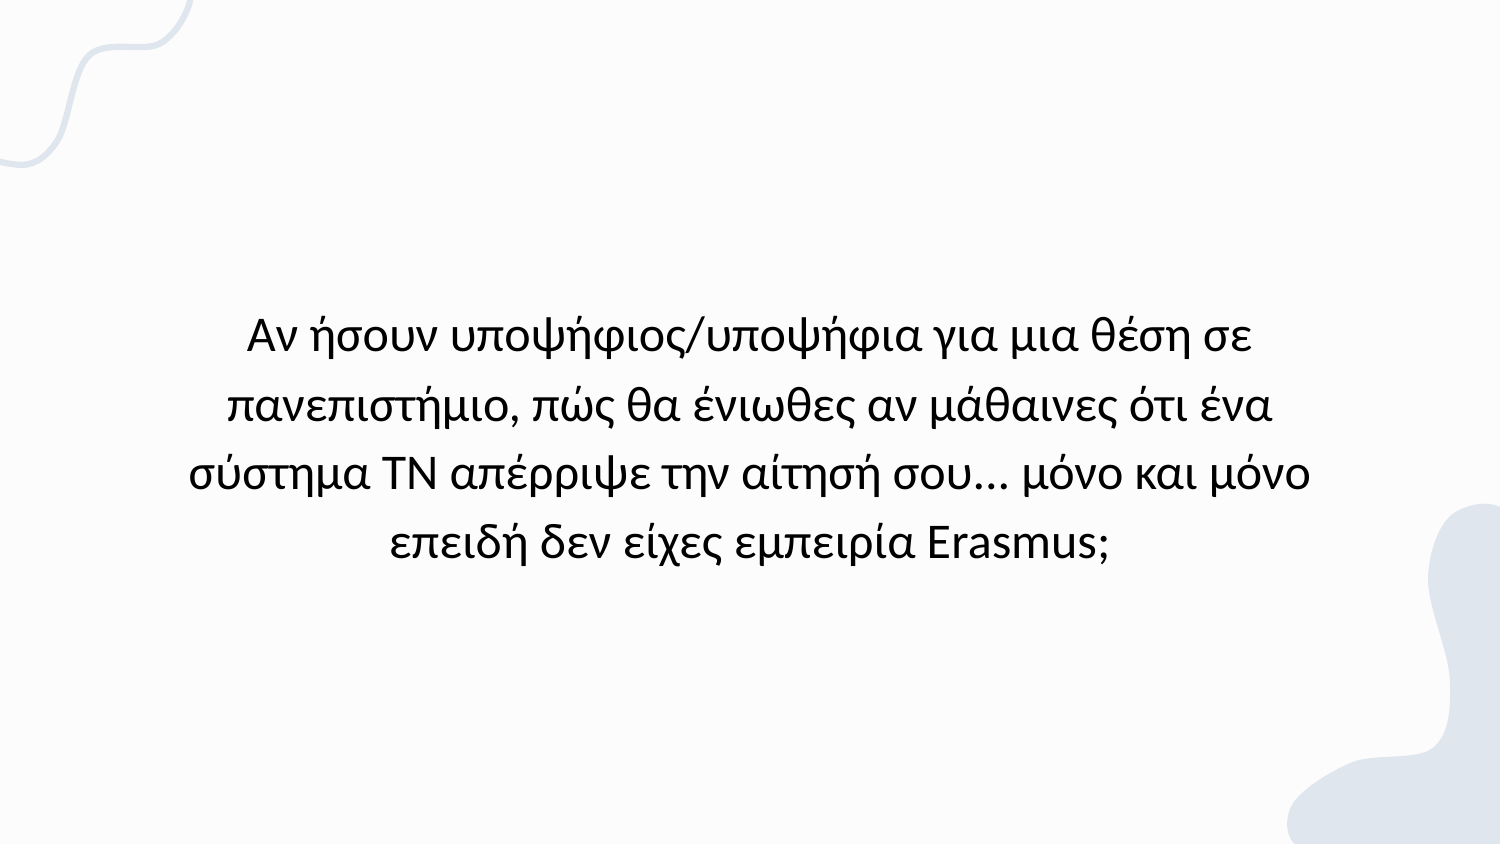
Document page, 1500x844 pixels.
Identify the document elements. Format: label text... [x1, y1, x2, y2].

title Αν ήσουν υποψήφιος/υποψήφια για μια θέση σε πανεπιστήμιο, πώς θα ένιωθες αν μάθαινες ότι ένα σύστημα ΤΝ απέρριψε την αίτησή σου... μόνο και μόνο επειδή δεν είχες εμπειρία Erasmus; [116, 277, 1383, 566]
